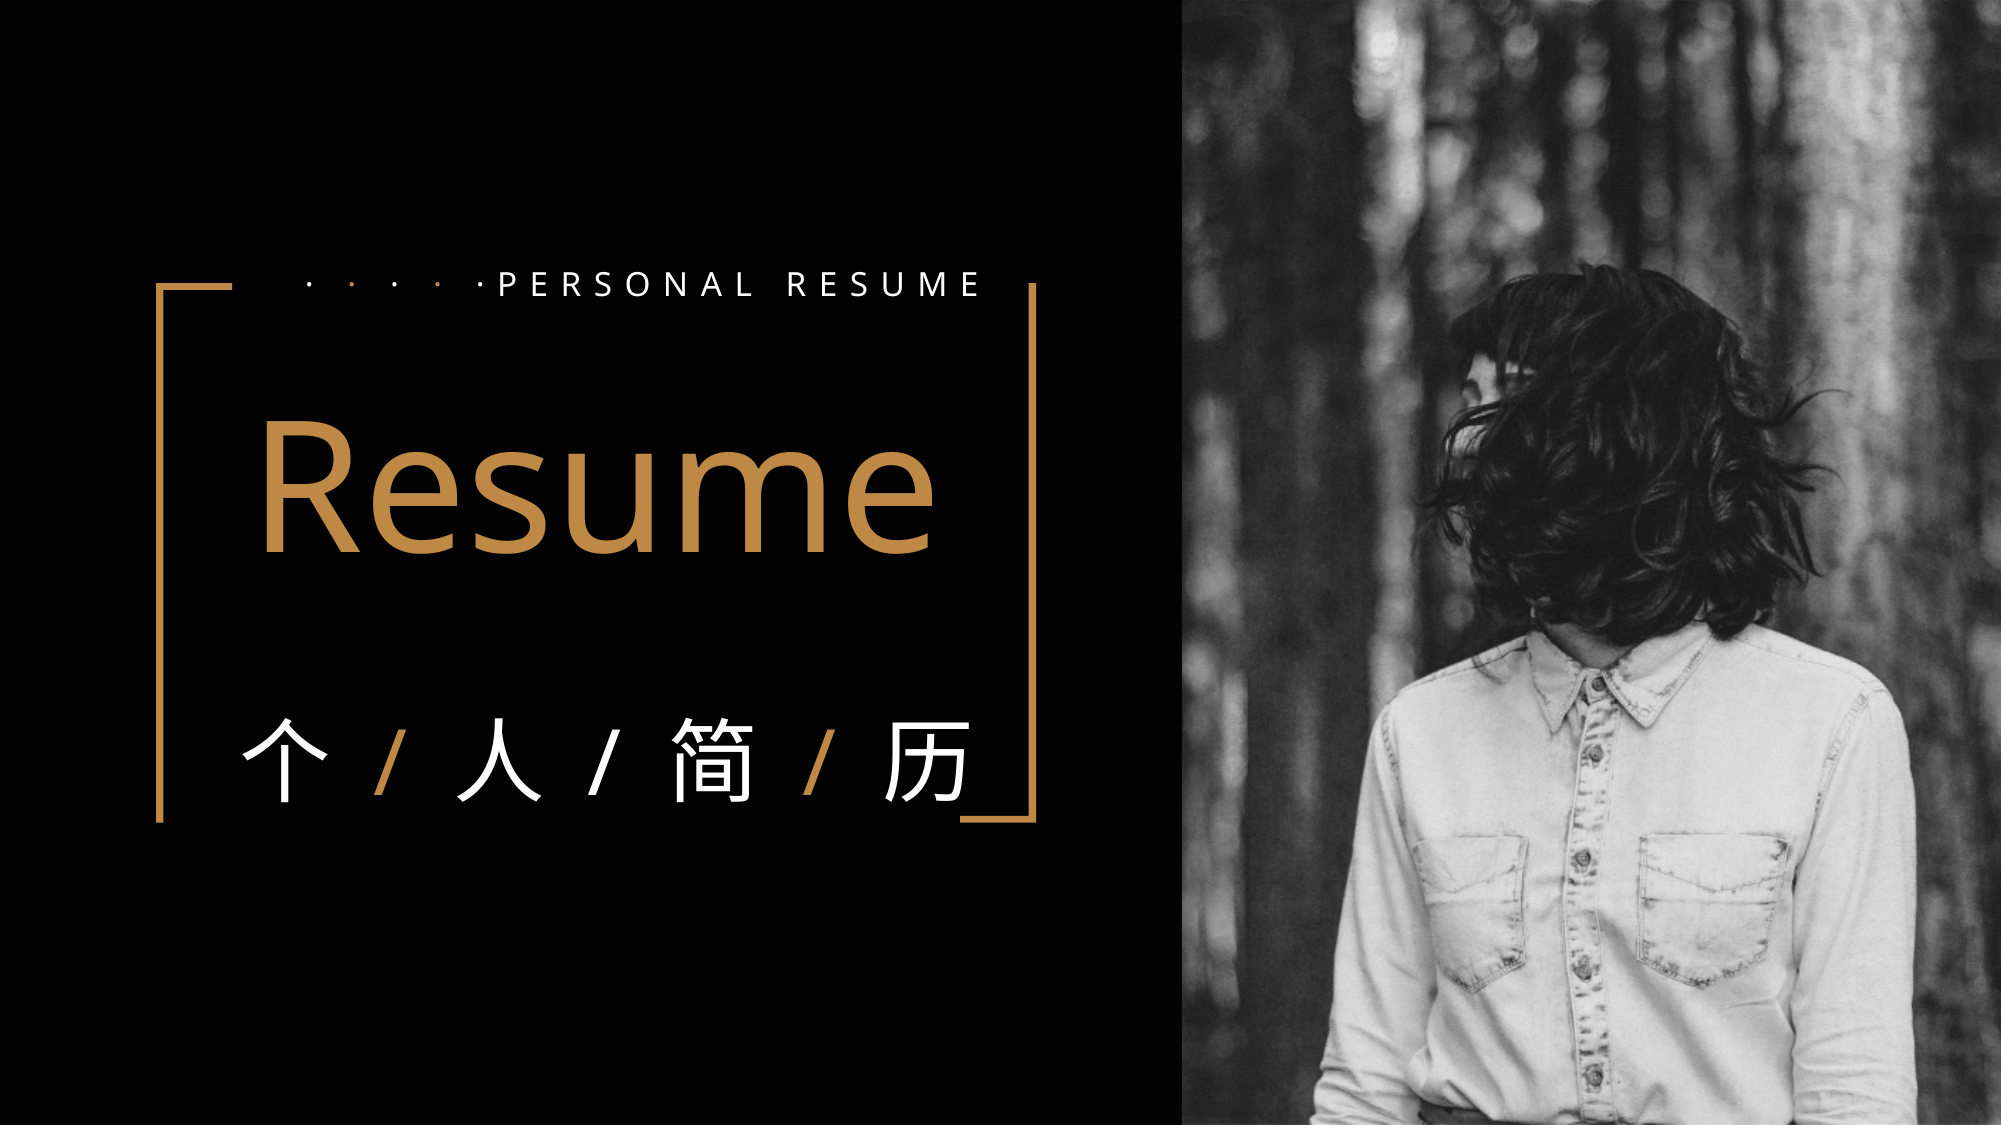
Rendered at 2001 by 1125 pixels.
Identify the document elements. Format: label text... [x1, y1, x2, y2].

text_box · · · · ·PERSONAL RESUME [289, 255, 995, 283]
picture [1181, 0, 2000, 1125]
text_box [155, 283, 1037, 823]
